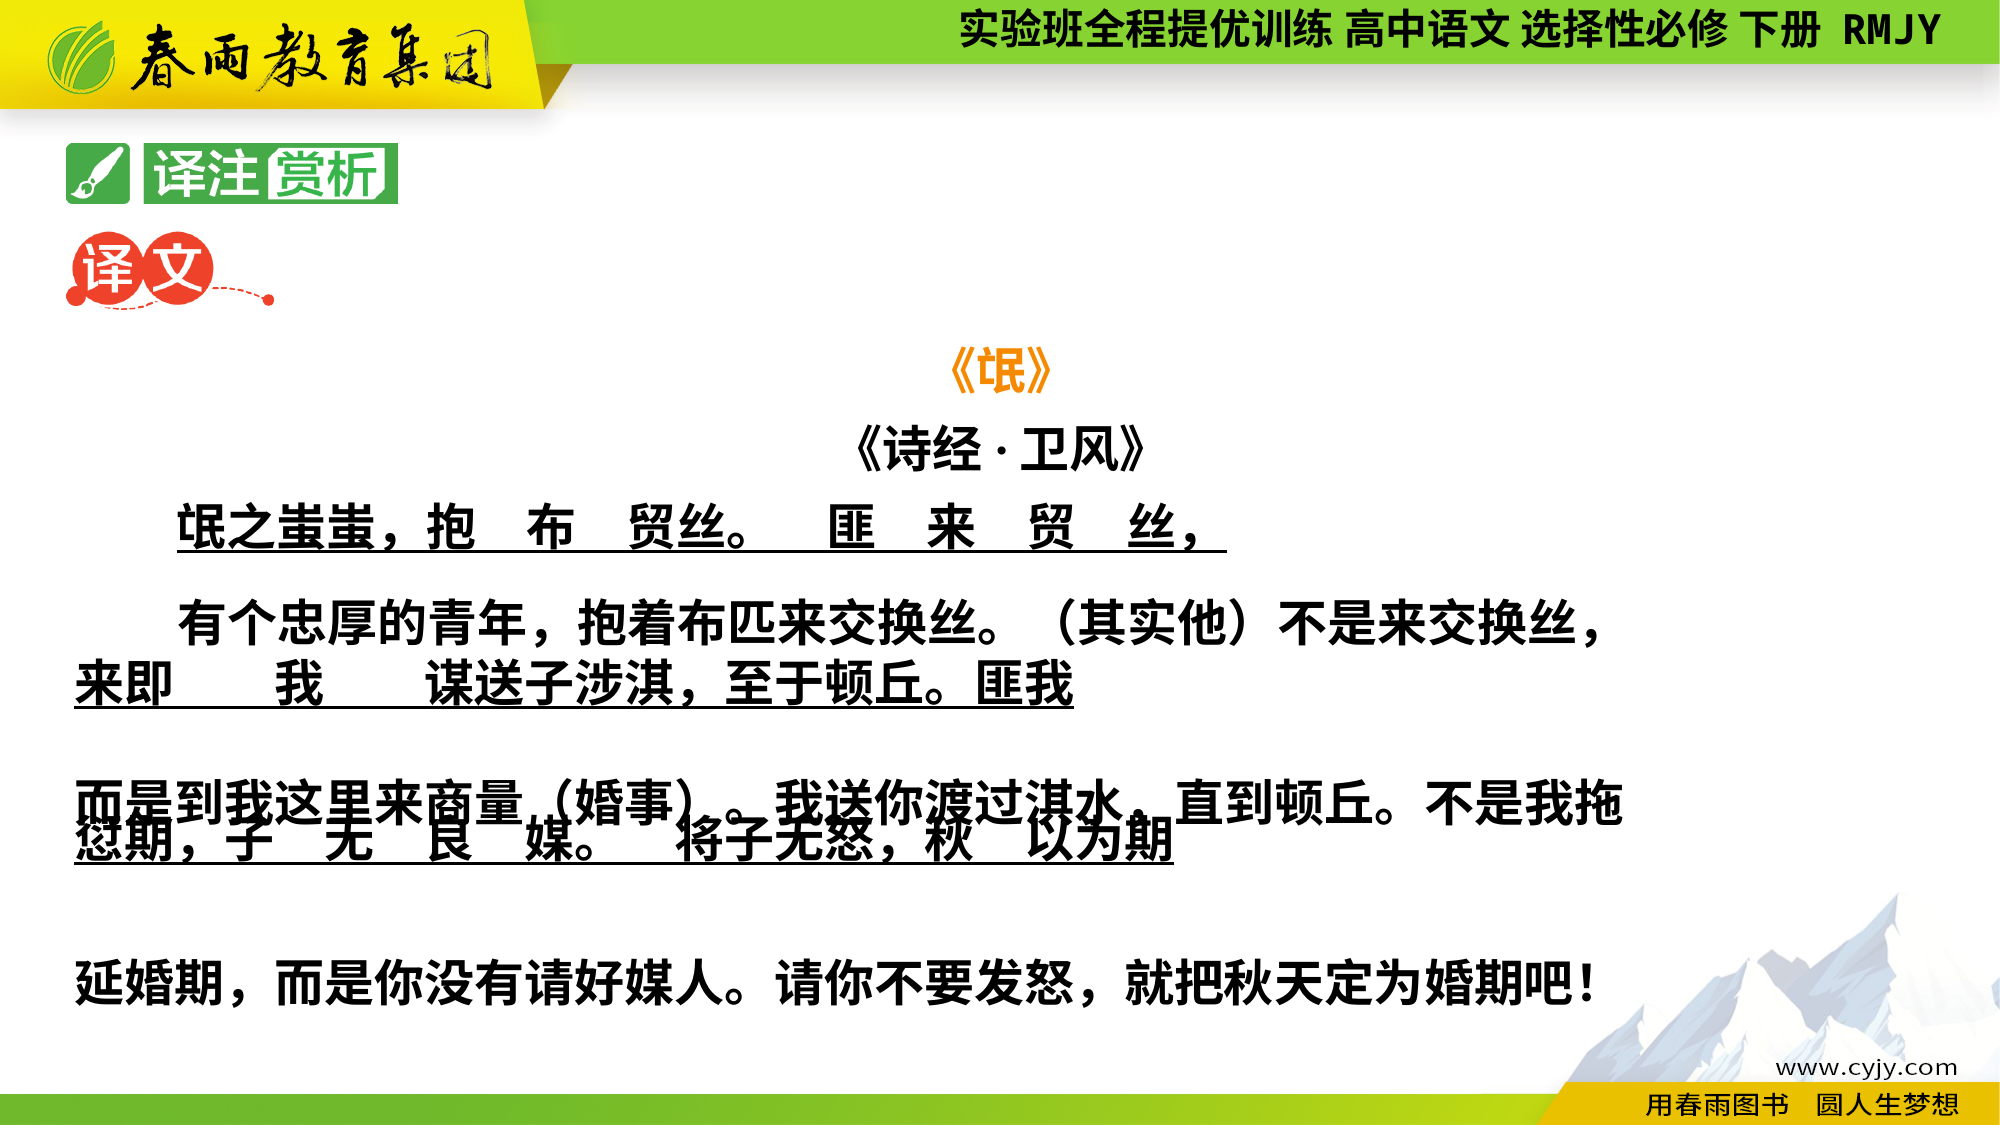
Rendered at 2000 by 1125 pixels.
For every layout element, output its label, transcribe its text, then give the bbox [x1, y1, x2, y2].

picture [0, 0, 2000, 1125]
text_box 有个忠厚的青年，抱着布匹来交换丝。（其实他）不是来交换丝， 而是到我这里来商量（婚事）。我送你渡过淇水，直到顿丘。不是我拖 延婚期，而是你没有请好媒人。请你不要发怒，就把秋天定为婚期吧！ [59, 553, 1944, 1019]
